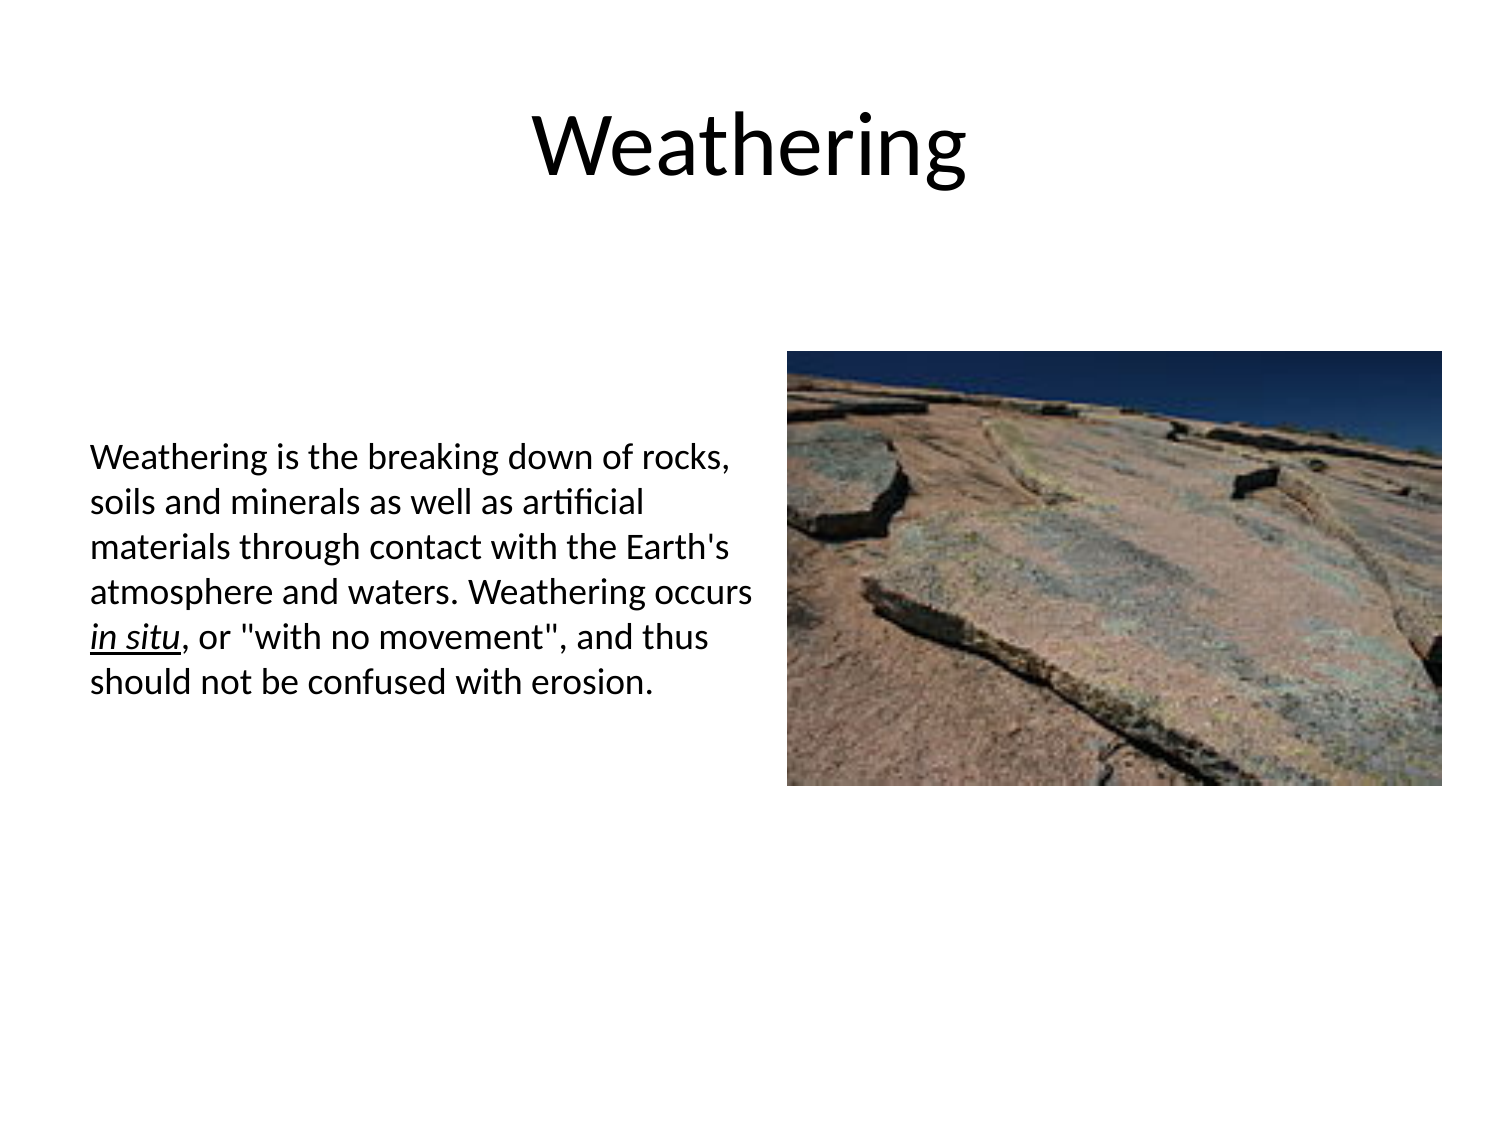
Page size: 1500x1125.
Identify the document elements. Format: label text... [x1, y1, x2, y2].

title Weathering [75, 45, 1425, 233]
text_box Weathering is the breaking down of rocks, soils and minerals as well as artificial materials through contact with the Earth's atmosphere and waters. Weathering occurs in situ, or "with no movement", and thus should not be confused with erosion. [75, 424, 782, 710]
picture [787, 351, 1442, 787]
